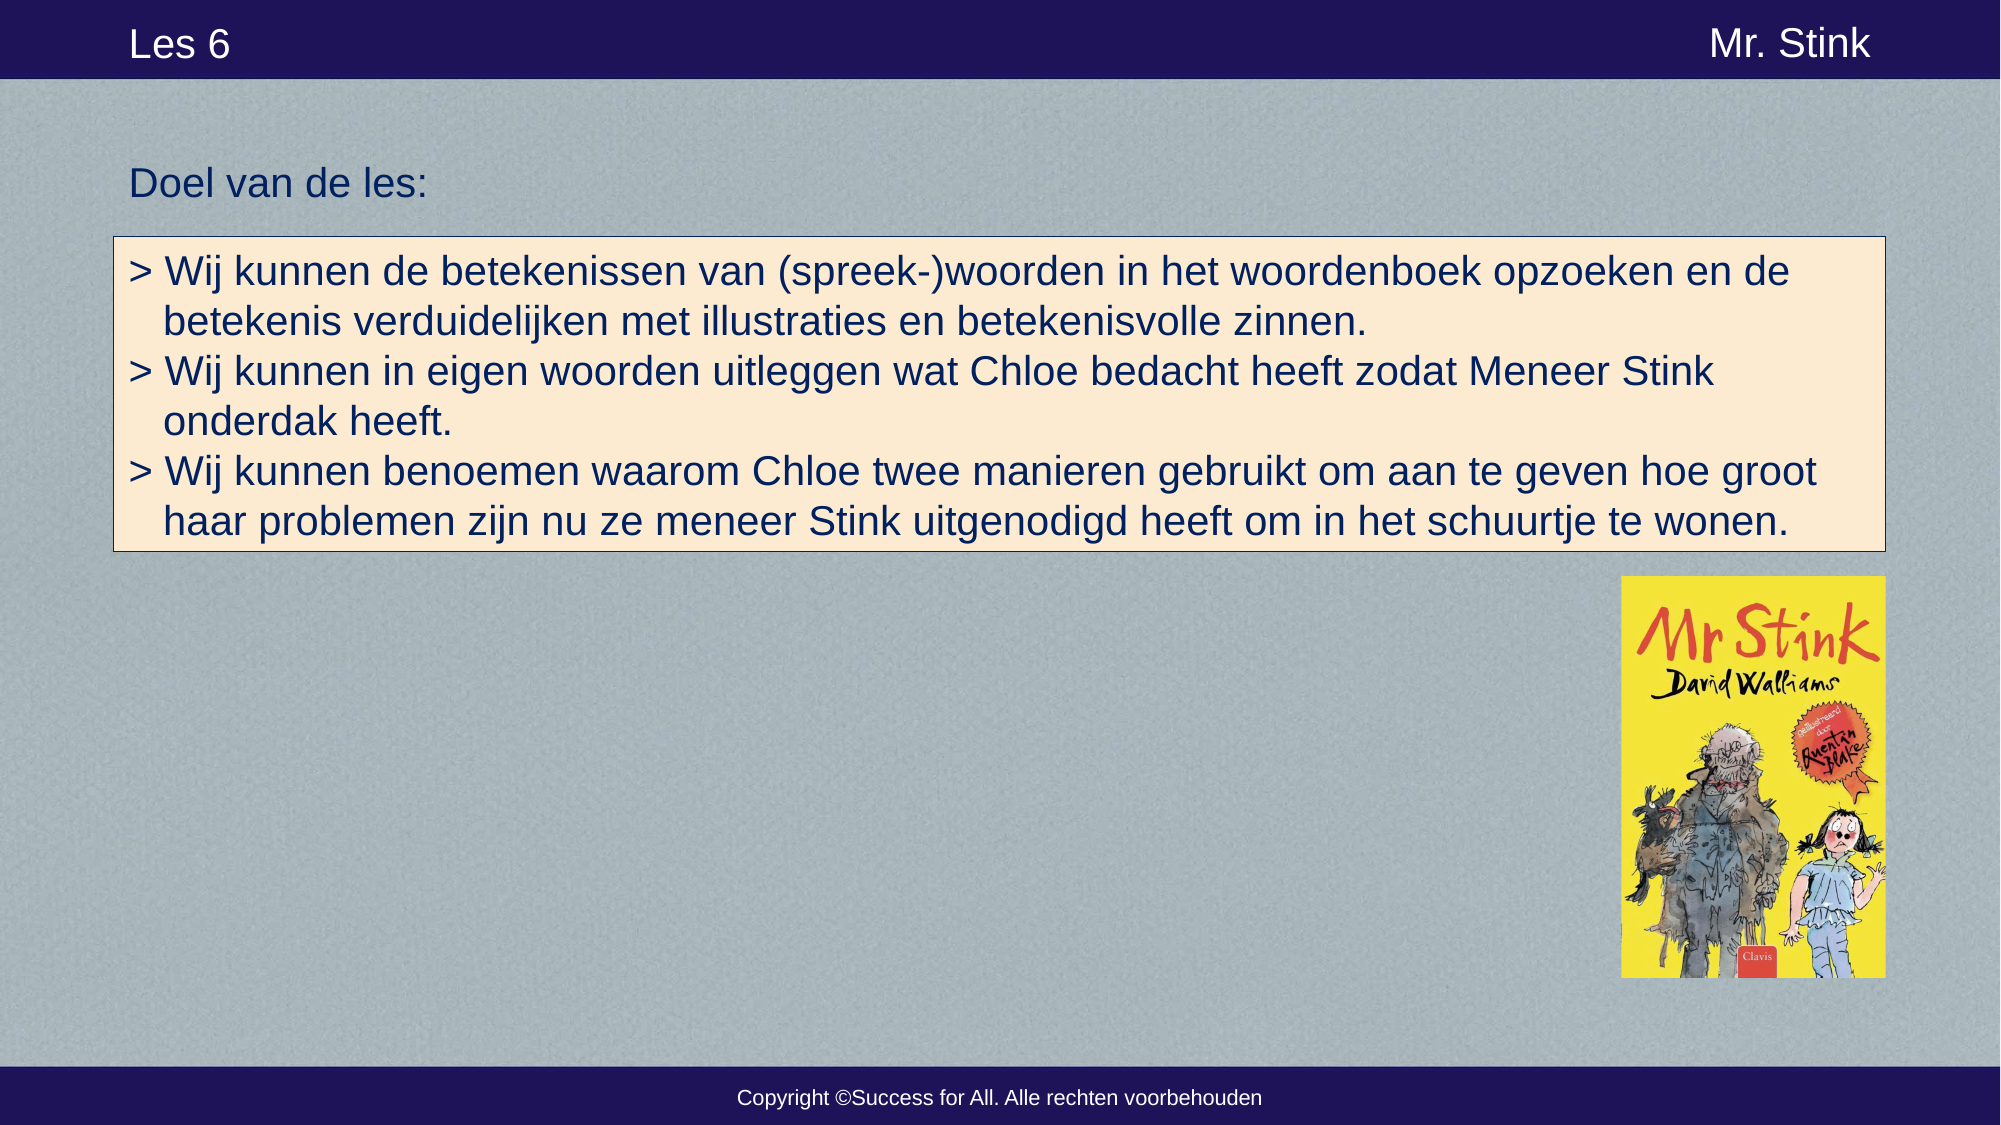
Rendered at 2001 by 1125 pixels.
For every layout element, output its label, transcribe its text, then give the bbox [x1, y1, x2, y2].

text_box Doel van de les: [113, 148, 1635, 214]
picture [0, 0, 2001, 1125]
text_box > Wij kunnen de betekenissen van (spreek-)woorden in het woordenboek opzoeken en de betekenis verduidelijken met illustraties en betekenisvolle zinnen. > Wij kunnen in eigen woorden uitleggen wat Chloe bedacht heeft zodat Meneer Stink onderdak heeft. > Wij kunnen benoemen waarom Chloe twee manieren gebruikt om aan te geven hoe groot haar problemen zijn nu ze meneer Stink uitgenodigd heeft om in het schuurtje te wonen. [113, 236, 1886, 552]
text_box Mr. Stink [999, 8, 1886, 73]
text_box Copyright ©Success for All. Alle rechten voorbehouden [0, 1076, 2000, 1125]
text_box Les 6 [114, 9, 354, 75]
